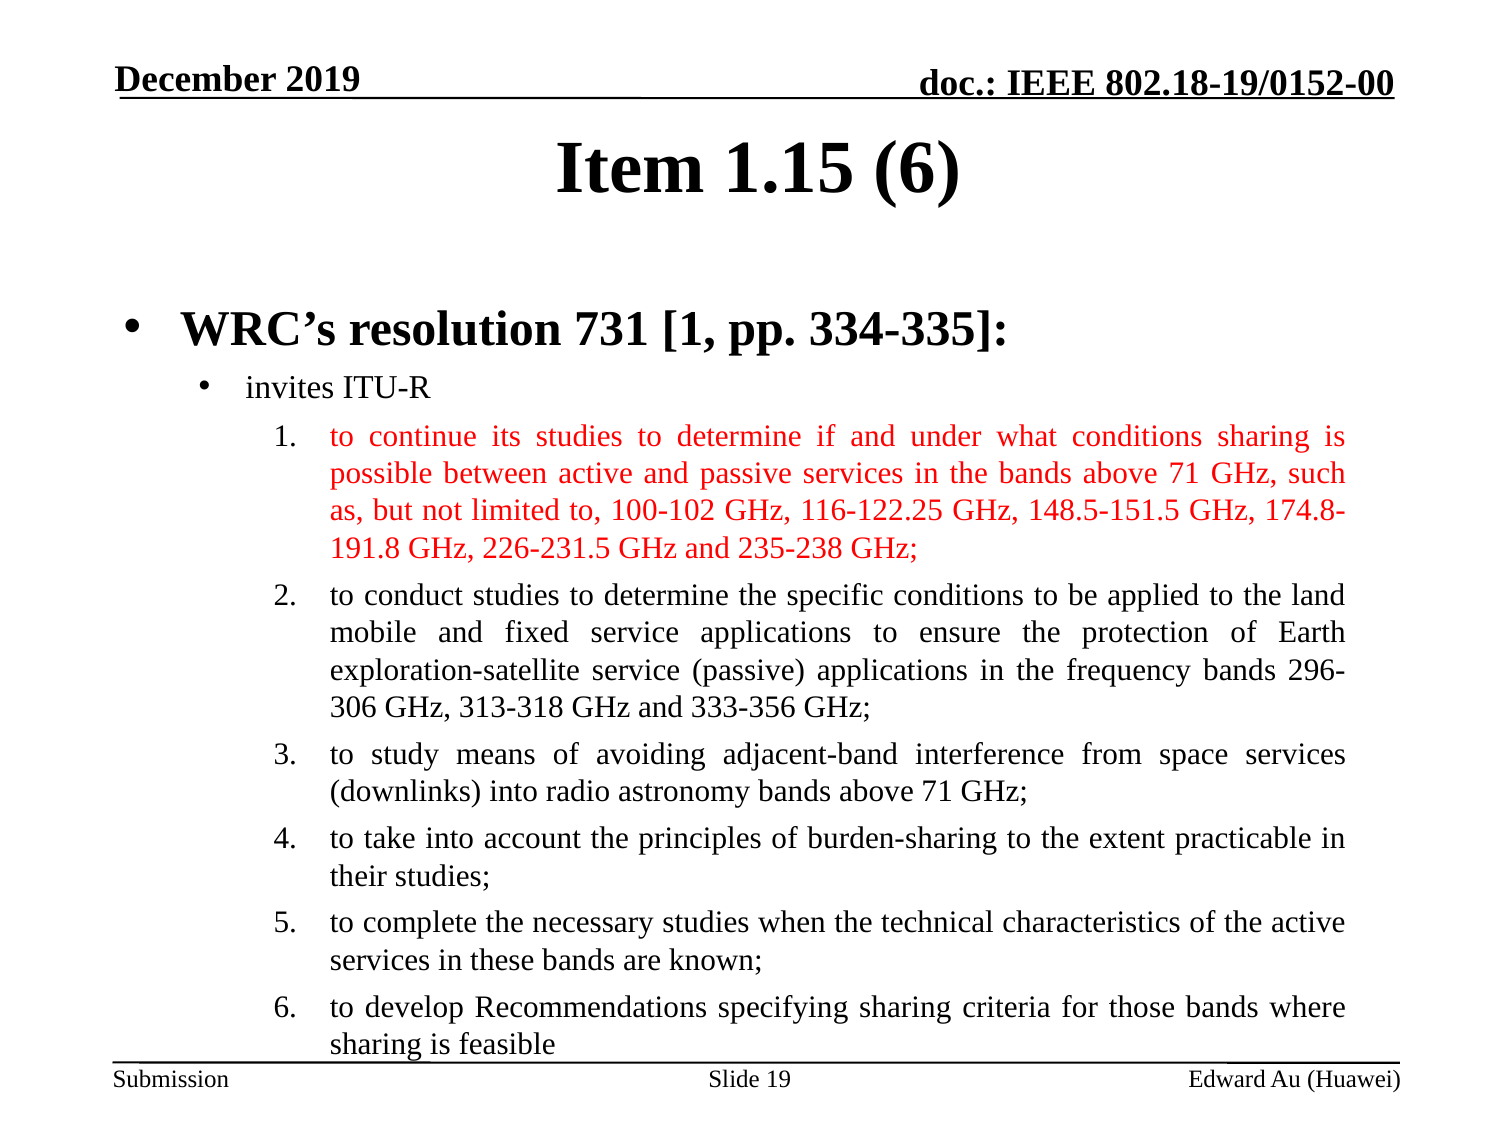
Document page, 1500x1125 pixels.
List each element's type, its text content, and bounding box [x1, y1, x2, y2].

list WRC’s resolution 731 [1, pp. 334-335]: invites ITU-R to continue its studies to determine if and under what conditions sharing is possible between active and passive services in the bands above 71 GHz, such as, but not limited to, 100-102 GHz, 116-122.25 GHz, 148.5-151.5 GHz, 174.8-191.8 GHz, 226-231.5 GHz and 235-238 GHz; to conduct studies to determine the specific conditions to be applied to the land mobile and fixed service applications to ensure the protection of Earth exploration-satellite service (passive) applications in the frequency bands 296-306 GHz, 313-318 GHz and 333-356 GHz; to study means of avoiding adjacent-band interference from space services (downlinks) into radio astronomy bands above 71 GHz; to take into account the principles of burden-sharing to the extent practicable in their studies; to complete the necessary studies when the technical characteristics of the active services in these bands are known; to develop Recommendations specifying sharing criteria for those bands where sharing is feasible [108, 287, 1363, 1063]
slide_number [114, 54, 493, 100]
title Item 1.15 (6) [120, 99, 1396, 226]
footer Edward Au (Huawei) [902, 1061, 1402, 1093]
slide_number Slide 19 [699, 1061, 800, 1123]
